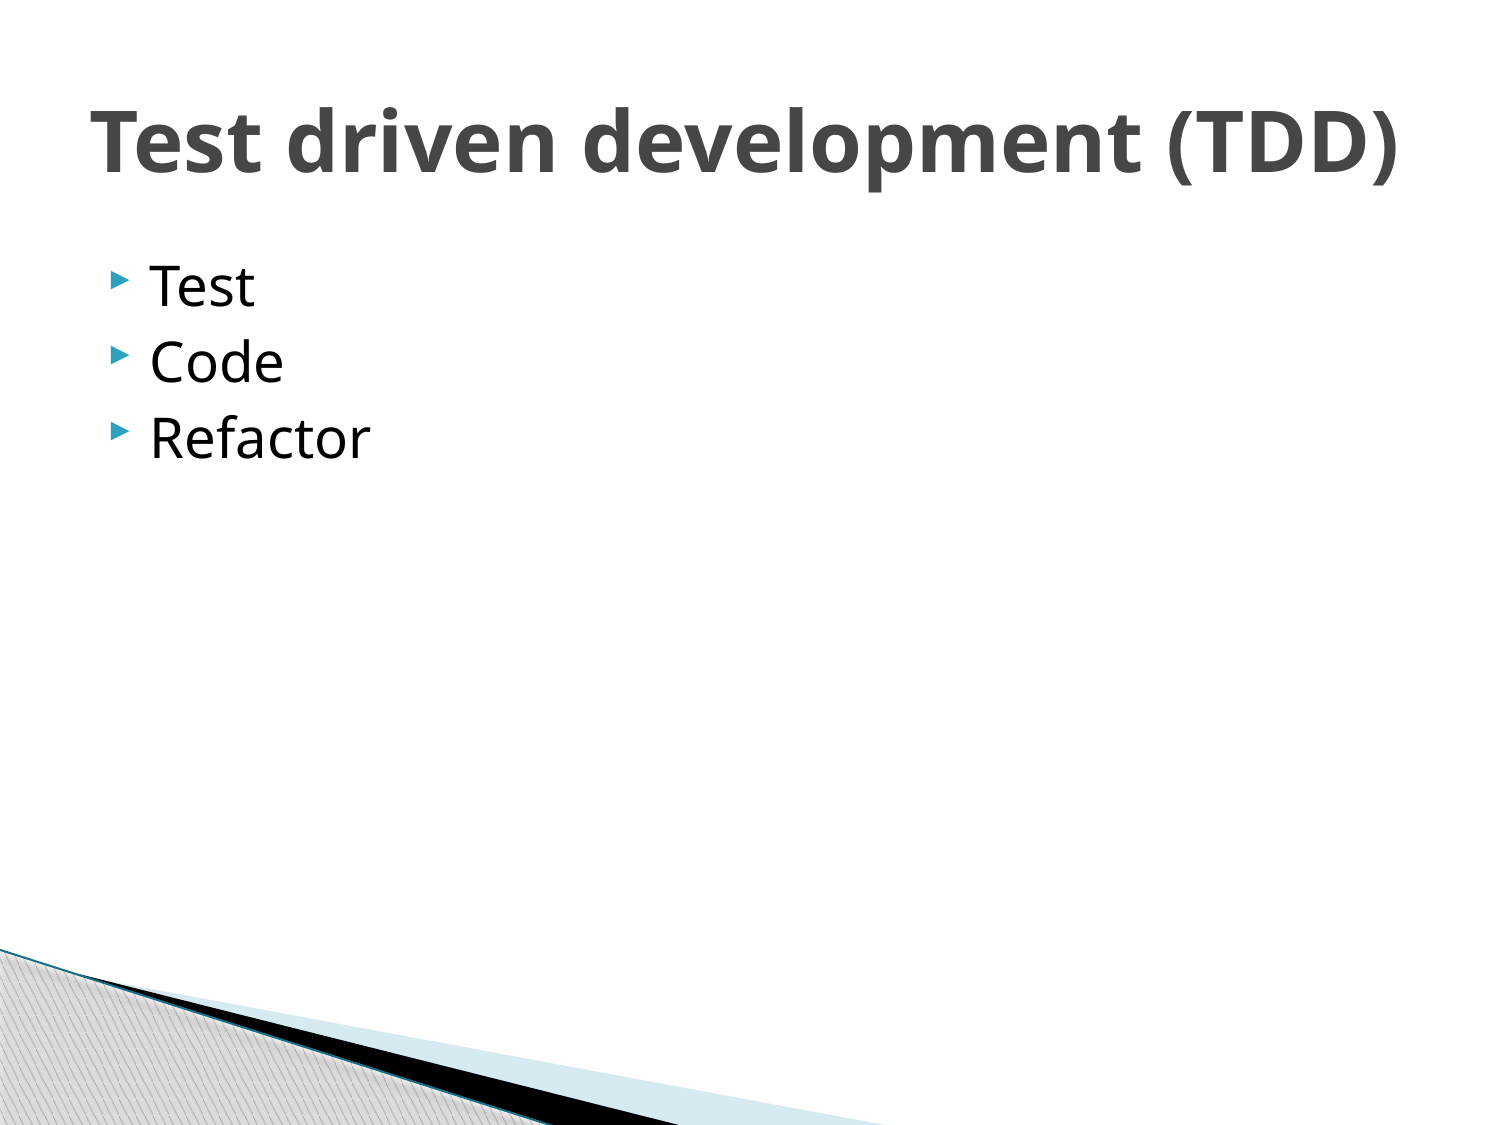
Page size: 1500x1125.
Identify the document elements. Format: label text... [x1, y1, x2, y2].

title Test driven development (TDD) [75, 45, 1425, 233]
list Test Code Refactor [75, 243, 1425, 986]
